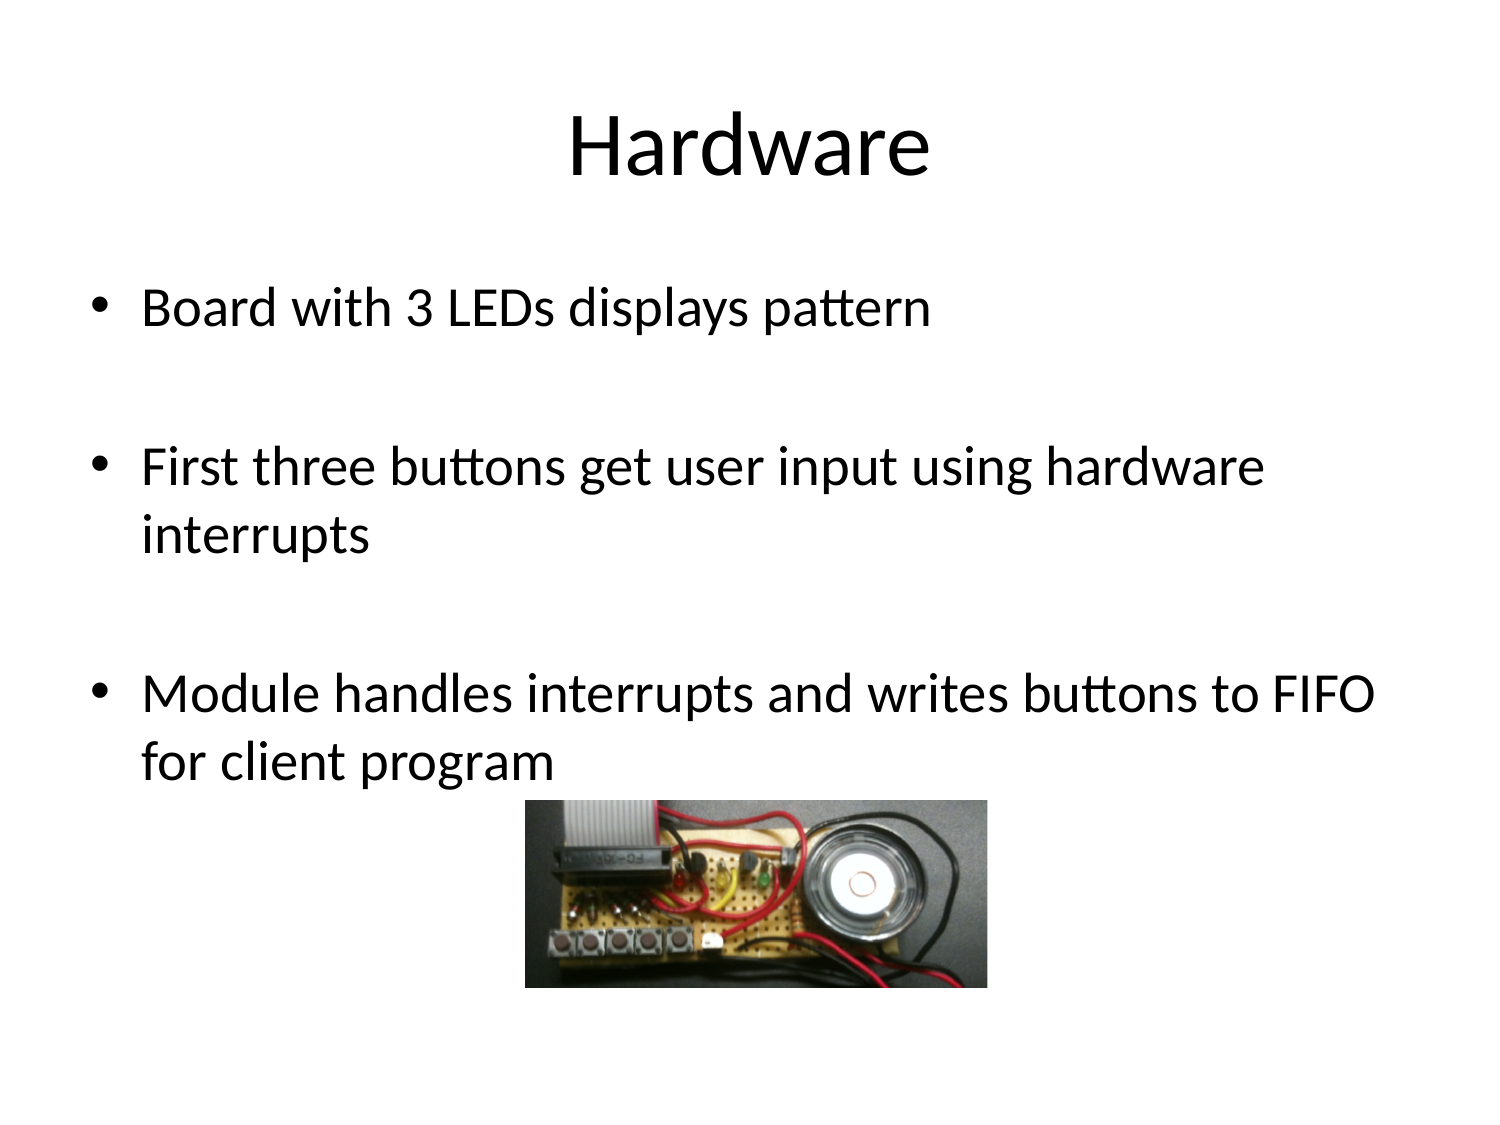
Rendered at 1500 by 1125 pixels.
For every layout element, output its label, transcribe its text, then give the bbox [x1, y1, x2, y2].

picture [524, 799, 988, 988]
list Board with 3 LEDs displays pattern First three buttons get user input using hardware interrupts Module handles interrupts and writes buttons to FIFO for client program [75, 262, 1425, 800]
title Hardware [75, 45, 1425, 233]
